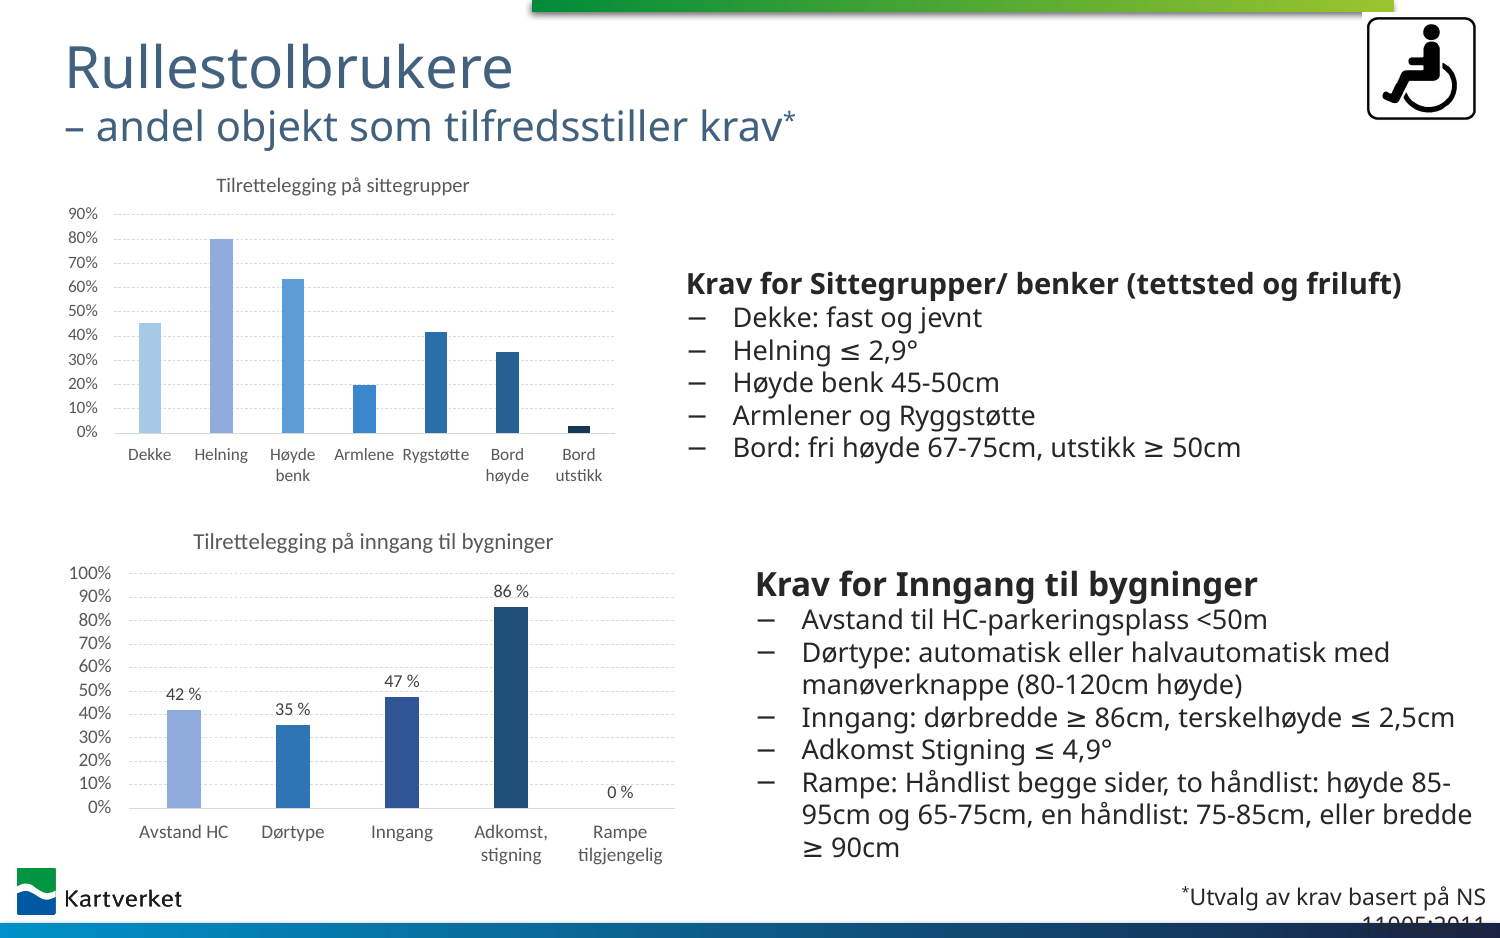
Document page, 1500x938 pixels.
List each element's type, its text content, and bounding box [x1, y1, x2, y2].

text_box *Utvalg av krav basert på NS 11005:2011 [1068, 873, 1500, 938]
picture [62, 520, 686, 874]
text_box Krav for Inngang til bygninger Avstand til HC-parkeringsplass <50m Dørtype: automatisk eller halvautomatisk med manøverknappe (80-120cm høyde) Inngang: dørbredde ≥ 86cm, terskelhøyde ≤ 2,5cm Adkomst Stigning ≤ 4,9° Rampe: Håndlist begge sider, to håndlist: høyde 85-95cm og 65-75cm, en håndlist: 75-85cm, eller bredde ≥ 90cm [740, 555, 1491, 870]
text_box Rullestolbrukere – andel objekt som tilfredsstiller krav* [49, 25, 1431, 158]
text_box Krav for Sittegrupper/ benker (tettsted og friluft) Dekke: fast og jevnt Helning ≤ 2,9° Høyde benk 45-50cm Armlener og Ryggstøtte Bord: fri høyde 67-75cm, utstikk ≥ 50cm [670, 258, 1418, 471]
picture [62, 166, 625, 492]
picture [1362, 12, 1481, 126]
